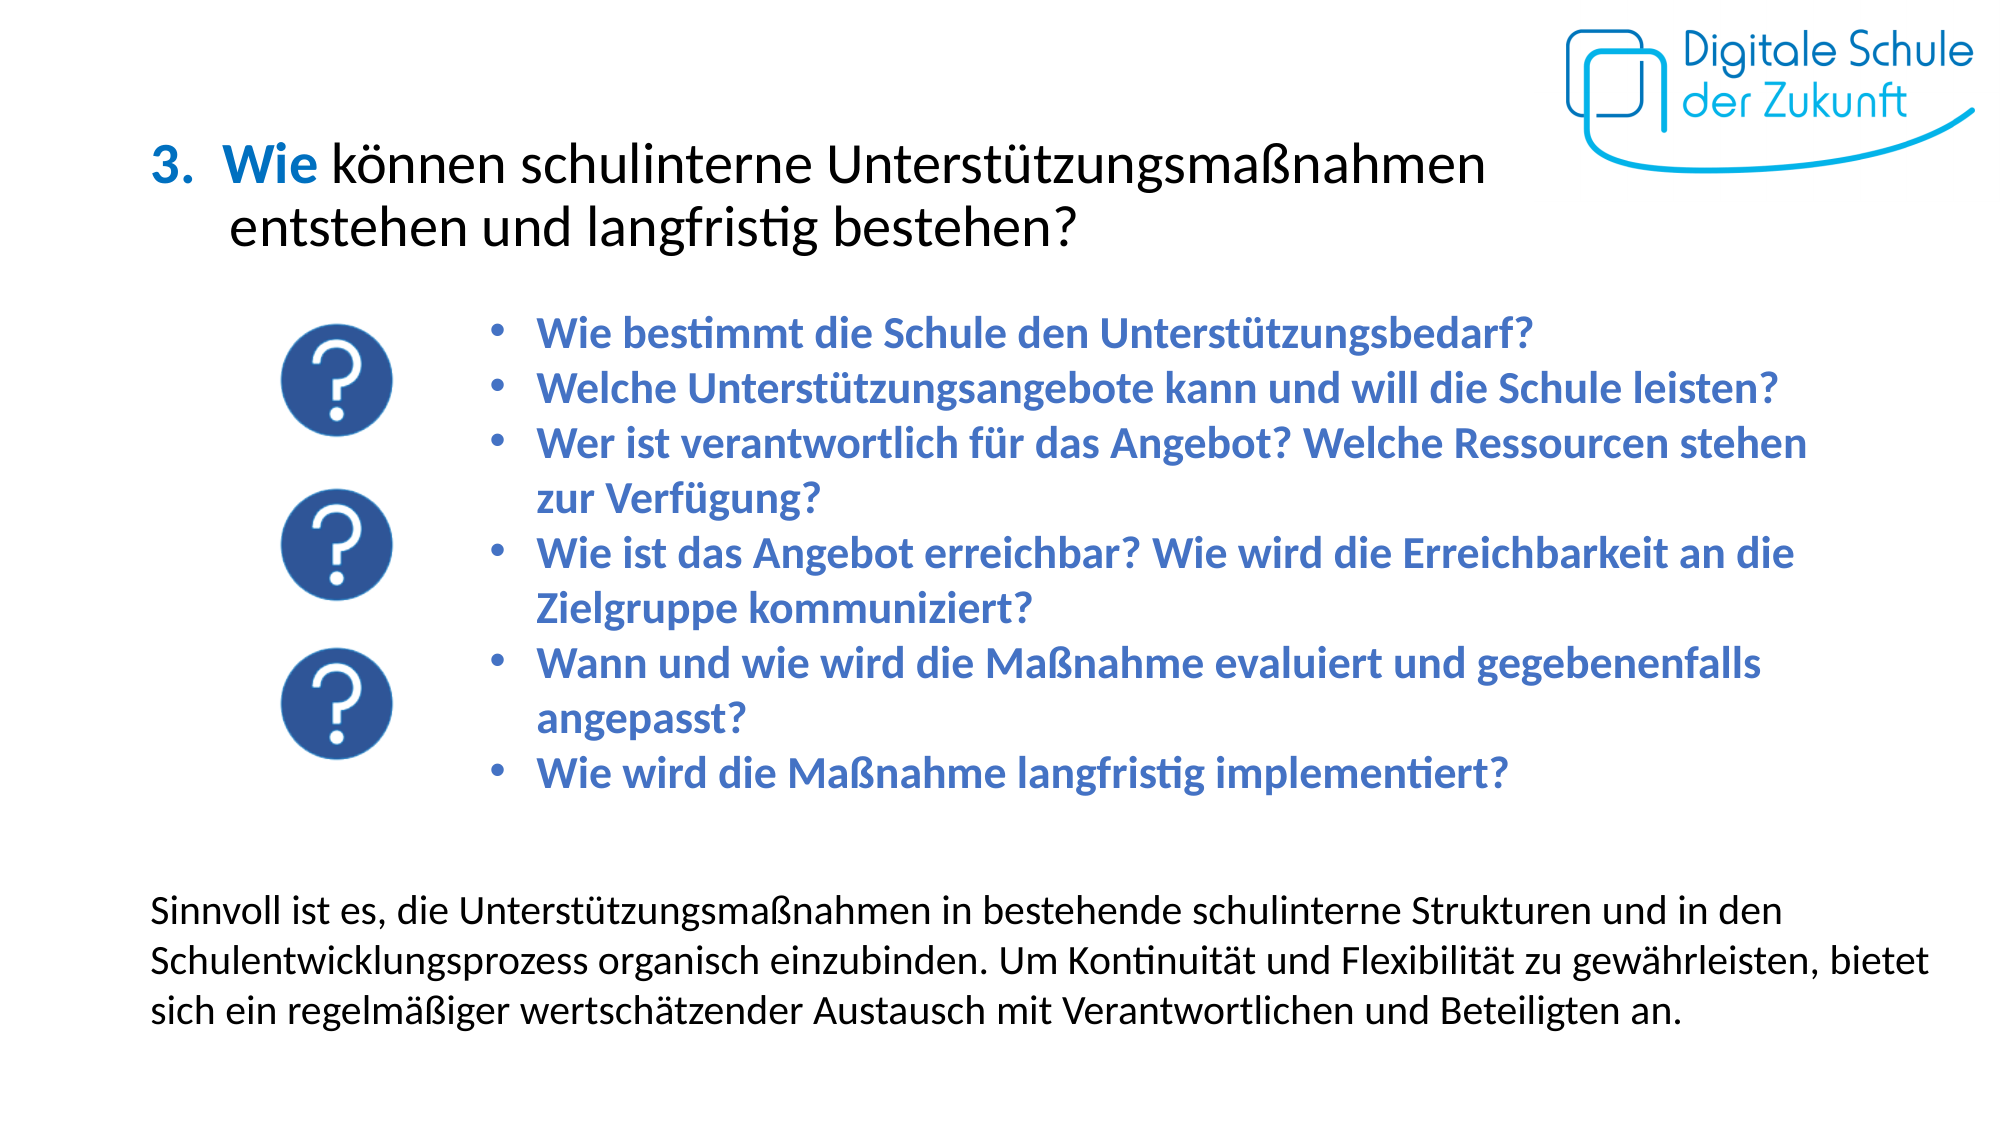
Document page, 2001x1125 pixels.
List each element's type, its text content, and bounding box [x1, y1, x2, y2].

picture [1534, 0, 2000, 202]
picture [267, 475, 407, 615]
text_box Sinnvoll ist es, die Unterstützungsmaßnahmen in bestehende schulinterne Strukturen und in den Schulentwicklungsprozess organisch einzubinden. Um Kontinuität und Flexibilität zu gewährleisten, bietet sich ein regelmäßiger wertschätzender Austausch mit Verantwortlichen und Beteiligten an. [135, 875, 1949, 1041]
picture [267, 634, 407, 774]
list 3. Wie können schulinterne Unterstützungsmaßnahmen entstehen und langfristig bestehen? [135, 125, 1738, 323]
picture [267, 310, 407, 451]
text_box Wie bestimmt die Schule den Unterstützungsbedarf? Welche Unterstützungsangebote kann und will die Schule leisten? Wer ist verantwortlich für das Angebot? Welche Ressourcen stehen zur Verfügung? Wie ist das Angebot erreichbar? Wie wird die Erreichbarkeit an die Zielgruppe kommuniziert? Wann und wie wird die Maßnahme evaluiert und gegebenenfalls angepasst? Wie wird die Maßnahme langfristig implementiert? [474, 294, 1879, 875]
